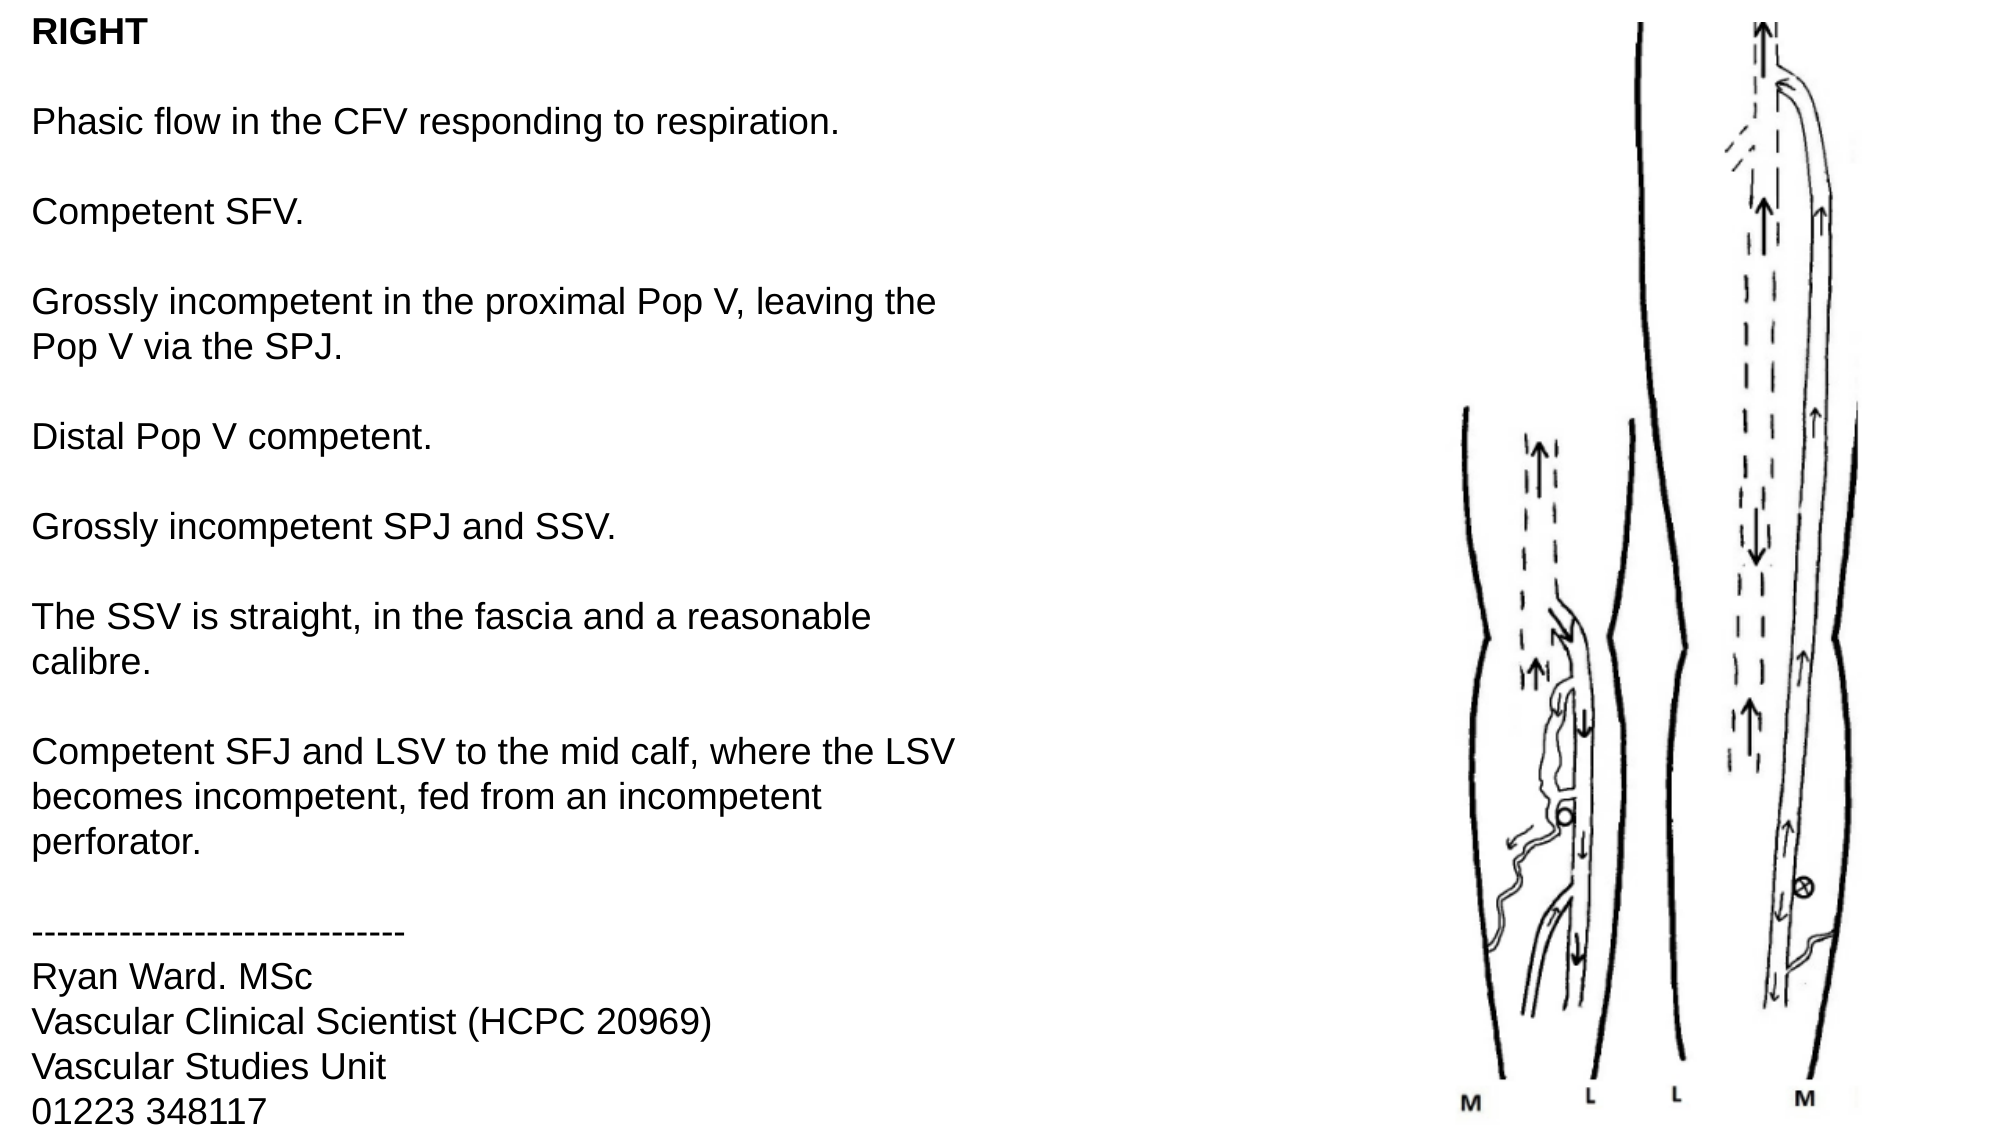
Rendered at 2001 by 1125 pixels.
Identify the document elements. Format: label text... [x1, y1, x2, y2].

picture [1445, 22, 1891, 1125]
text_box RIGHT Phasic flow in the CFV responding to respiration. Competent SFV. Grossly incompetent in the proximal Pop V, leaving the Pop V via the SPJ. Distal Pop V competent. Grossly incompetent SPJ and SSV. The SSV is straight, in the fascia and a reasonable calibre. Competent SFJ and LSV to the mid calf, where the LSV becomes incompetent, fed from an incompetent perforator. ------------------------------ Ryan Ward. MSc Vascular Clinical Scientist (HCPC 20969) Vascular Studies Unit 01223 348117 [16, 0, 1017, 1125]
